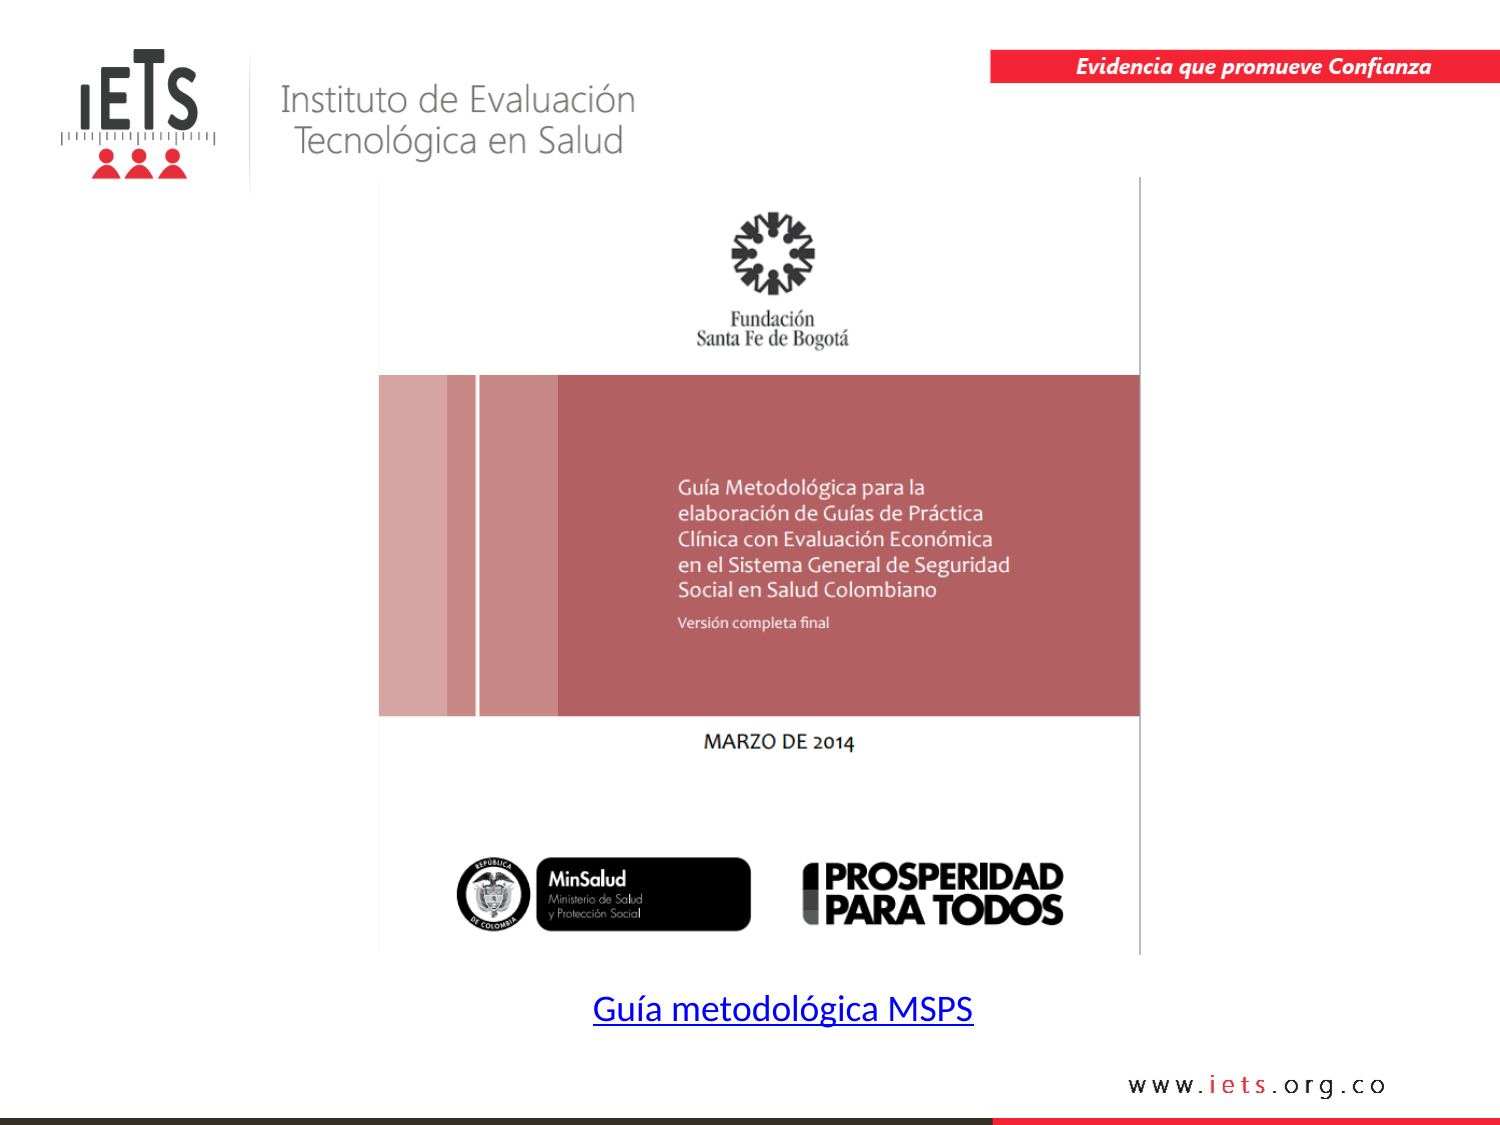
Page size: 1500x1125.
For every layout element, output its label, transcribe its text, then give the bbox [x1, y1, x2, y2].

text_box Guía metodológica MSPS [578, 976, 989, 1036]
picture [0, 0, 1500, 1125]
